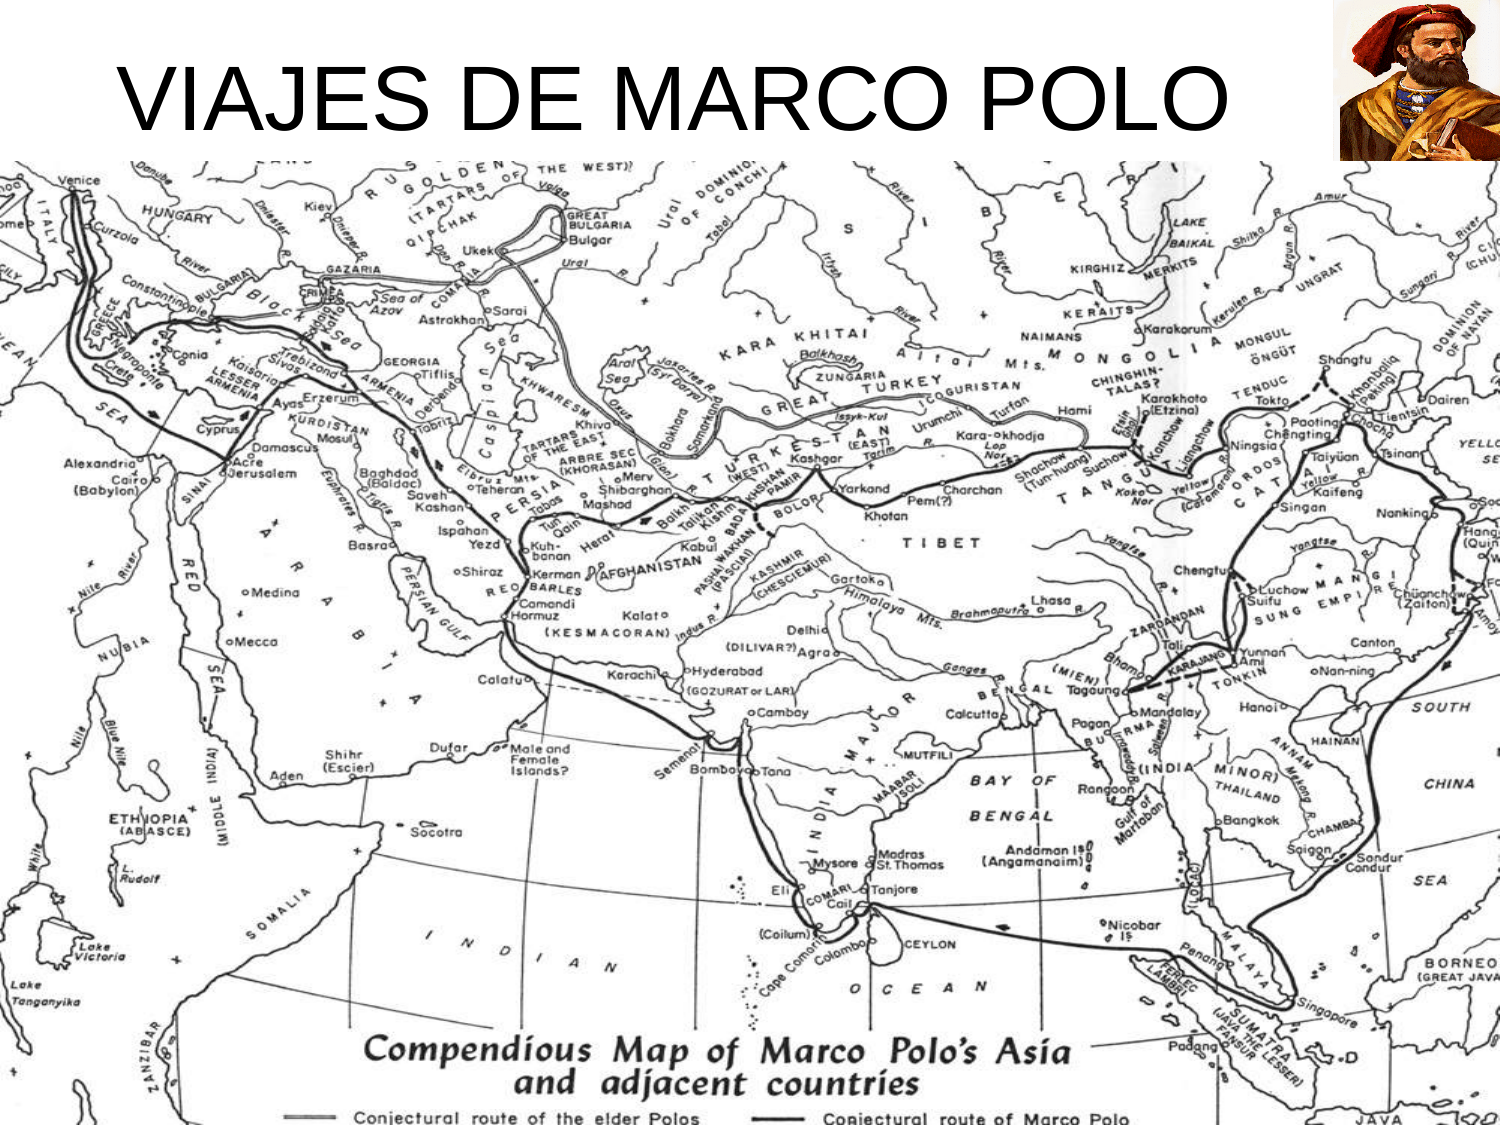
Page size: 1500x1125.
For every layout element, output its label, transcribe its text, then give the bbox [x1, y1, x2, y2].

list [0, 161, 1500, 1125]
title VIAJES DE MARCO POLO [0, 0, 1331, 161]
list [1333, 0, 1500, 161]
